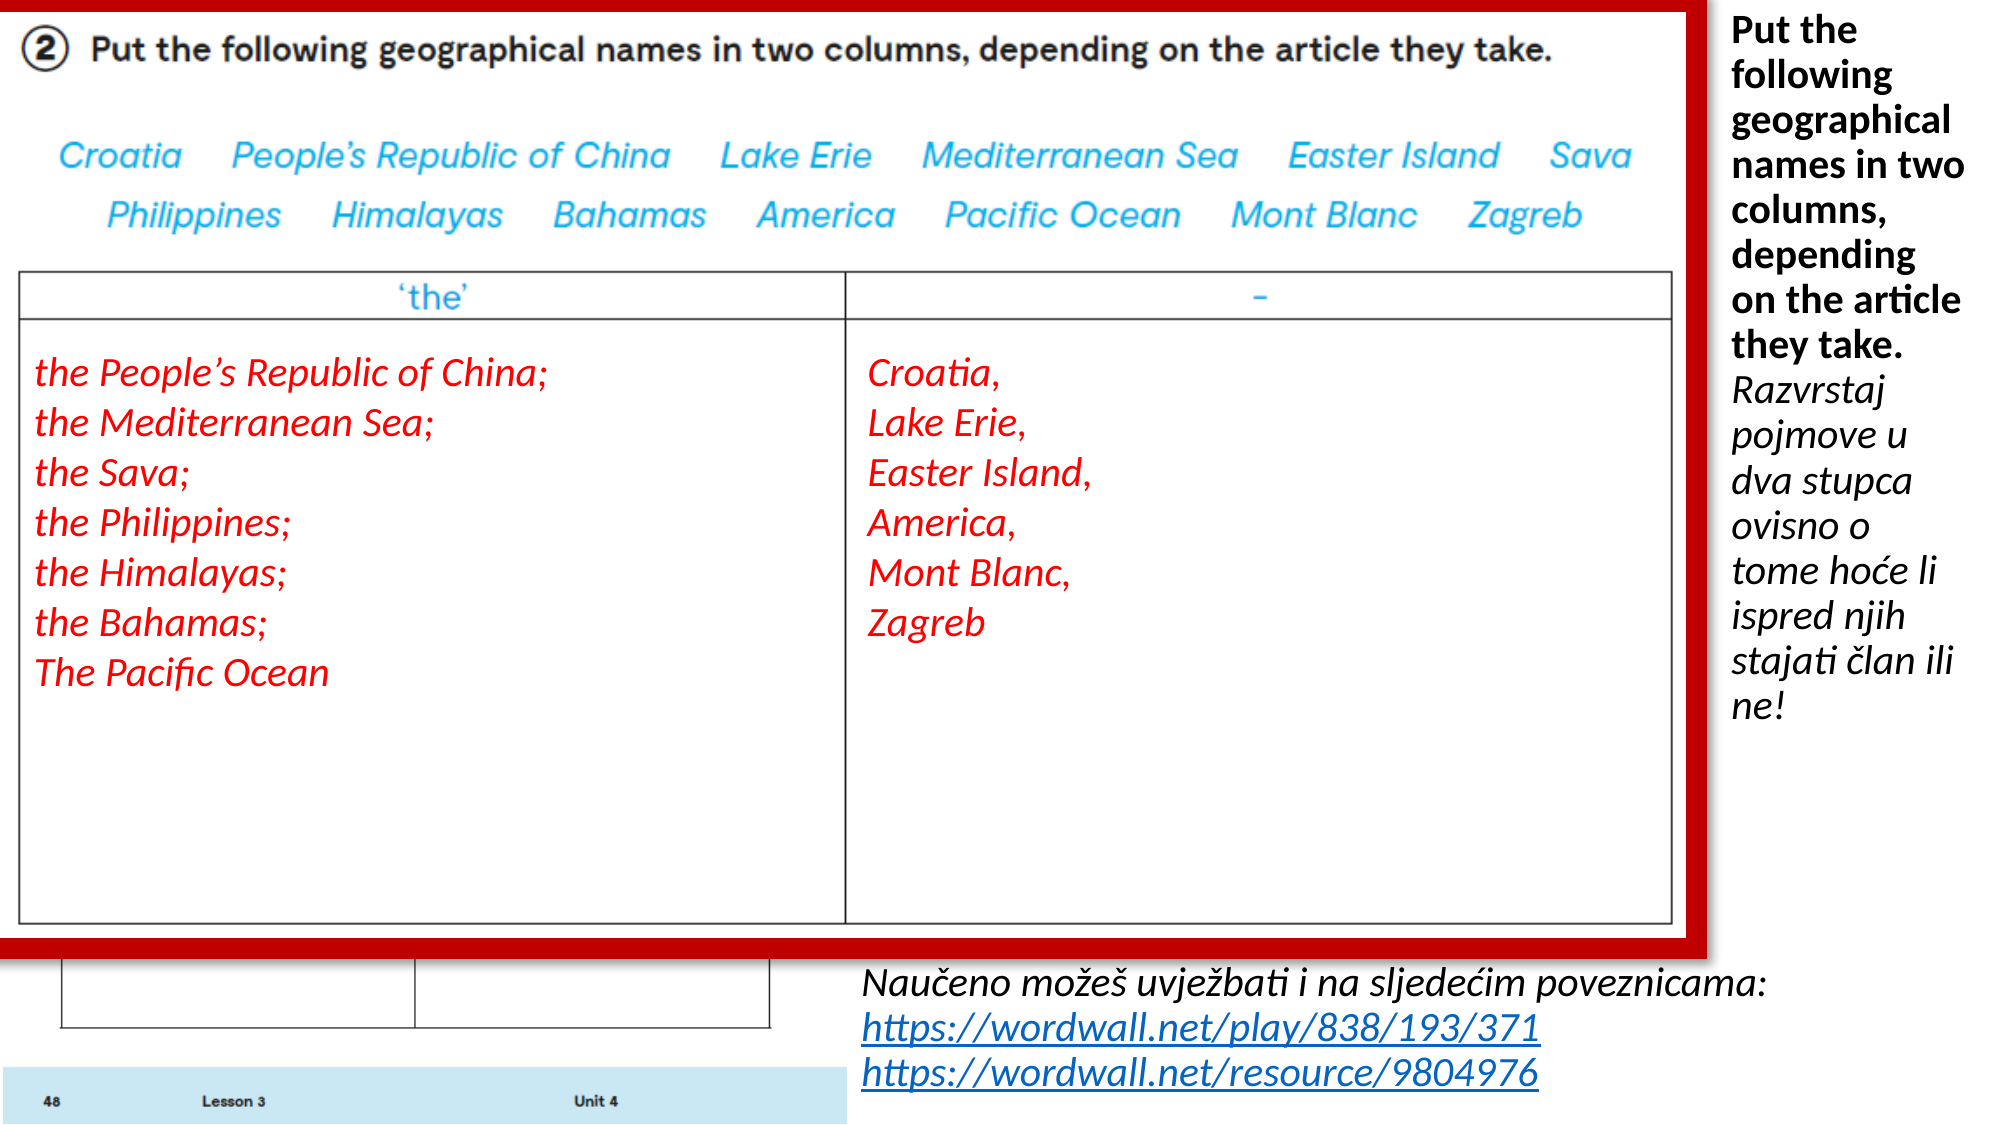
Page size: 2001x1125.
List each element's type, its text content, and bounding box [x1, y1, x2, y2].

picture [0, 0, 1687, 1124]
text_box Put the following geographical names in two columns, depending on the article they take. Razvrstaj pojmove u dva stupca ovisno o tome hoće li ispred njih stajati član ili ne! [1716, 0, 1981, 952]
text_box Naučeno možeš uvježbati i na sljedećim poveznicama: https://wordwall.net/play/838/193/371 https://wordwall.net/resource/9804976 [846, 952, 2000, 1125]
